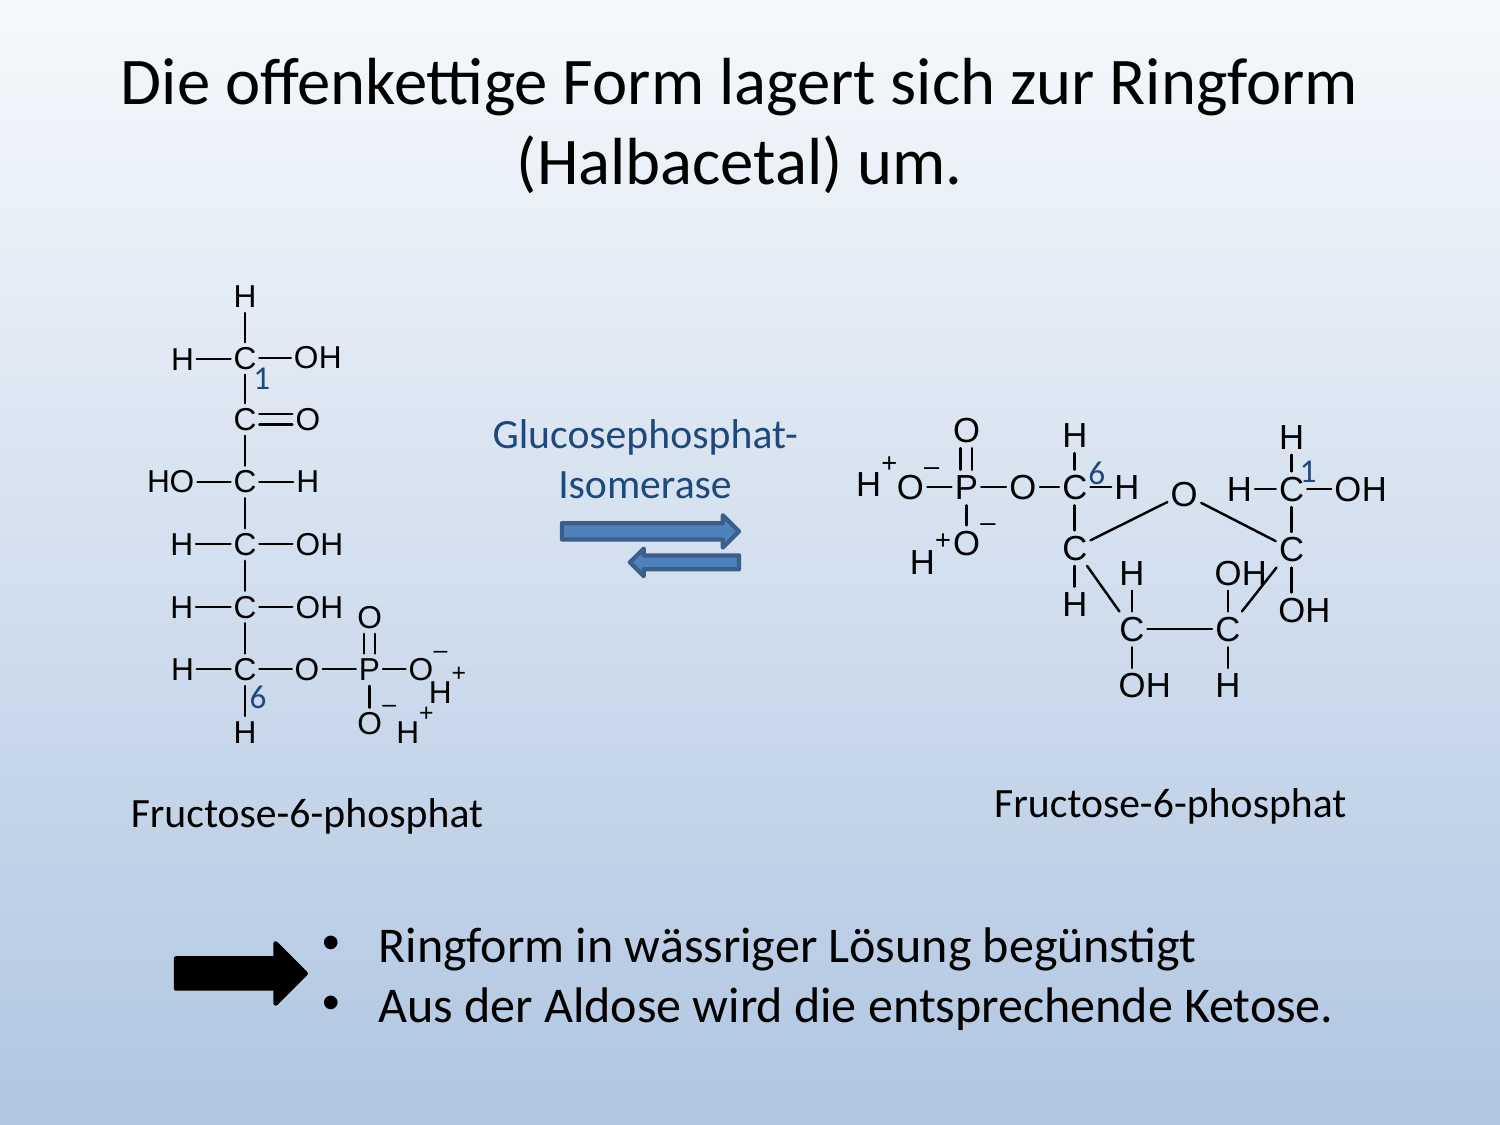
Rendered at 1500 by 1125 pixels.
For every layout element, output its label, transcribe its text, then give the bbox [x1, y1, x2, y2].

picture [146, 278, 467, 752]
text_box [627, 546, 742, 579]
title Die offenkettige Form lagert sich zur Ringform (Halbacetal) um. [64, 24, 1415, 212]
text_box [173, 941, 307, 1006]
text_box Fructose-6-phosphat [87, 778, 527, 844]
picture [855, 410, 1388, 707]
text_box [559, 513, 742, 550]
text_box Ringform in wässriger Lösung begünstigt Aus der Aldose wird die entsprechende Ketose. [307, 905, 1371, 1040]
text_box Fructose-6-phosphat [950, 768, 1391, 834]
text_box Glucosephosphat- Isomerase [471, 399, 820, 514]
